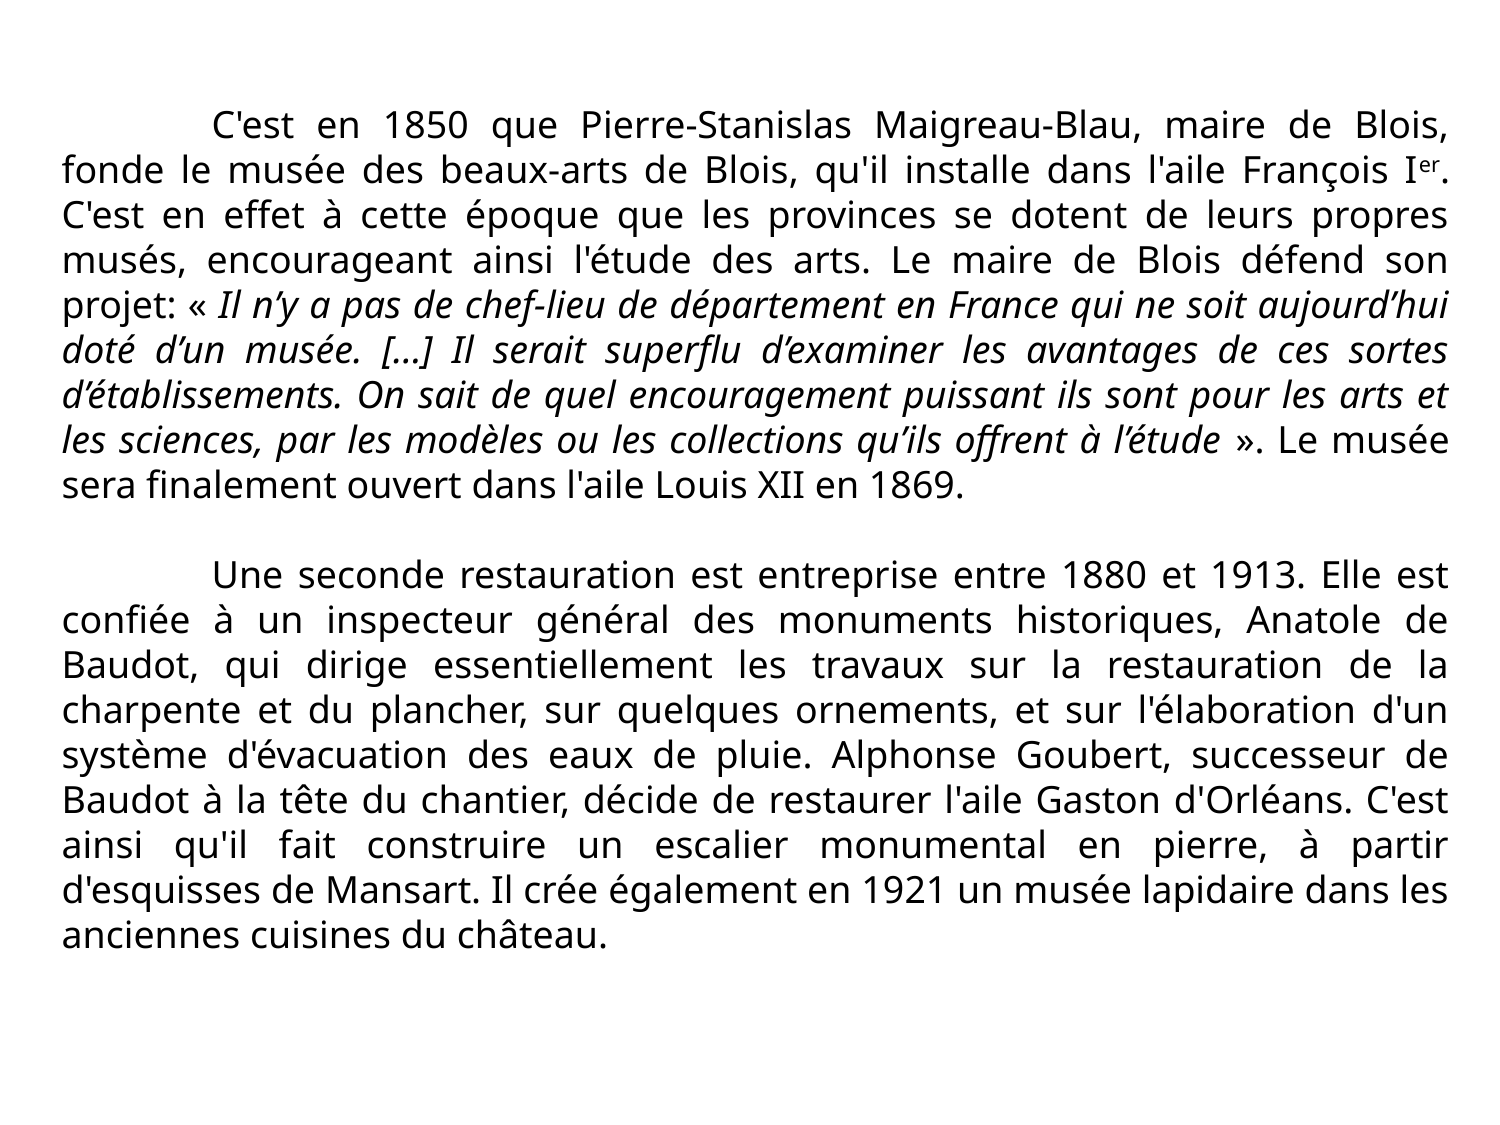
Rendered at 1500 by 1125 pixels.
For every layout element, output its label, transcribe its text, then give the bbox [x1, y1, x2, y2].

text_box C'est en 1850 que Pierre-Stanislas Maigreau-Blau, maire de Blois, fonde le musée des beaux-arts de Blois, qu'il installe dans l'aile François Ier. C'est en effet à cette époque que les provinces se dotent de leurs propres musés, encourageant ainsi l'étude des arts. Le maire de Blois défend son projet: « Il n’y a pas de chef-lieu de département en France qui ne soit aujourd’hui doté d’un musée. […] Il serait superflu d’examiner les avantages de ces sortes d’établissements. On sait de quel encouragement puissant ils sont pour les arts et les sciences, par les modèles ou les collections qu’ils offrent à l’étude ». Le musée sera finalement ouvert dans l'aile Louis XII en 1869. Une seconde restauration est entreprise entre 1880 et 1913. Elle est confiée à un inspecteur général des monuments historiques, Anatole de Baudot, qui dirige essentiellement les travaux sur la restauration de la charpente et du plancher, sur quelques ornements, et sur l'élaboration d'un système d'évacuation des eaux de pluie. Alphonse Goubert, successeur de Baudot à la tête du chantier, décide de restaurer l'aile Gaston d'Orléans. C'est ainsi qu'il fait construire un escalier monumental en pierre, à partir d'esquisses de Mansart. Il crée également en 1921 un musée lapidaire dans les anciennes cuisines du château. [46, 94, 1465, 1099]
